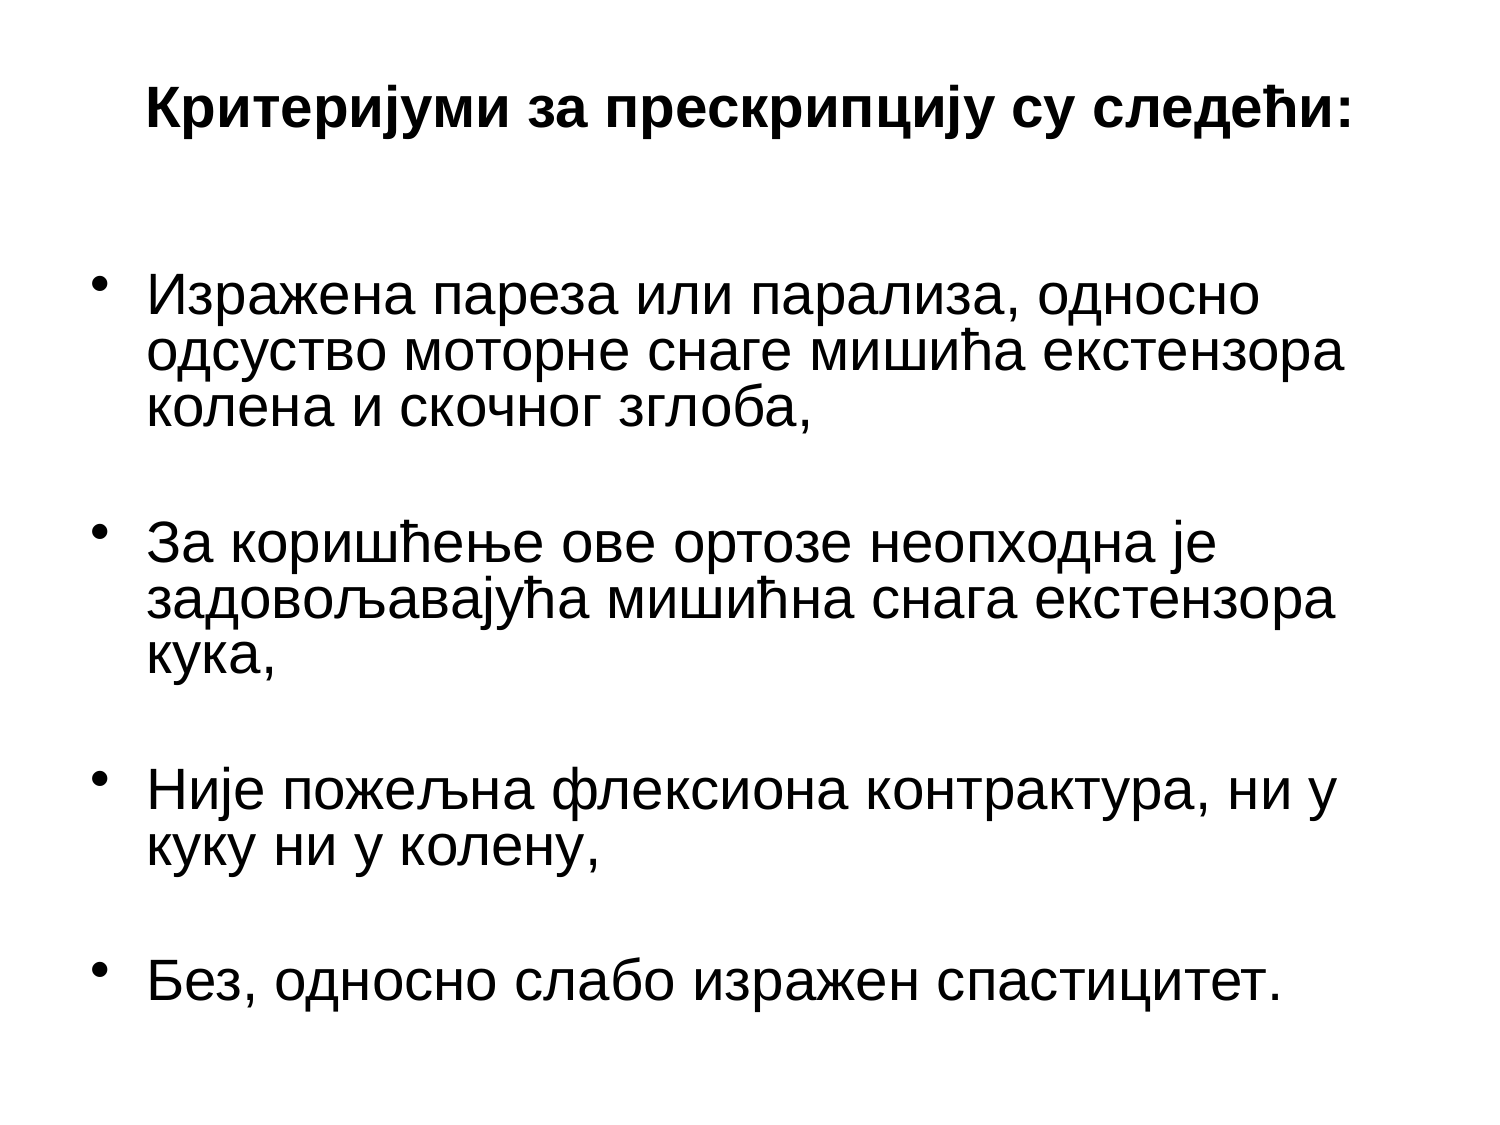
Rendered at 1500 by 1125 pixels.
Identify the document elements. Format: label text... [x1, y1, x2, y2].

list Изражена пареза или парализа, односно одсуство моторне снаге мишића екстензора колена и скочног зглоба, За коришћење ове ортозе неопходна је задовољавајућа мишићна снага екстензора кука, Није пожељна флексиона контрактура, ни у куку ни у колену, Без, односно слабо изражен спастицитет. [75, 262, 1425, 1075]
title Критеријуми за прескрипцију су следећи: [75, 45, 1425, 163]
